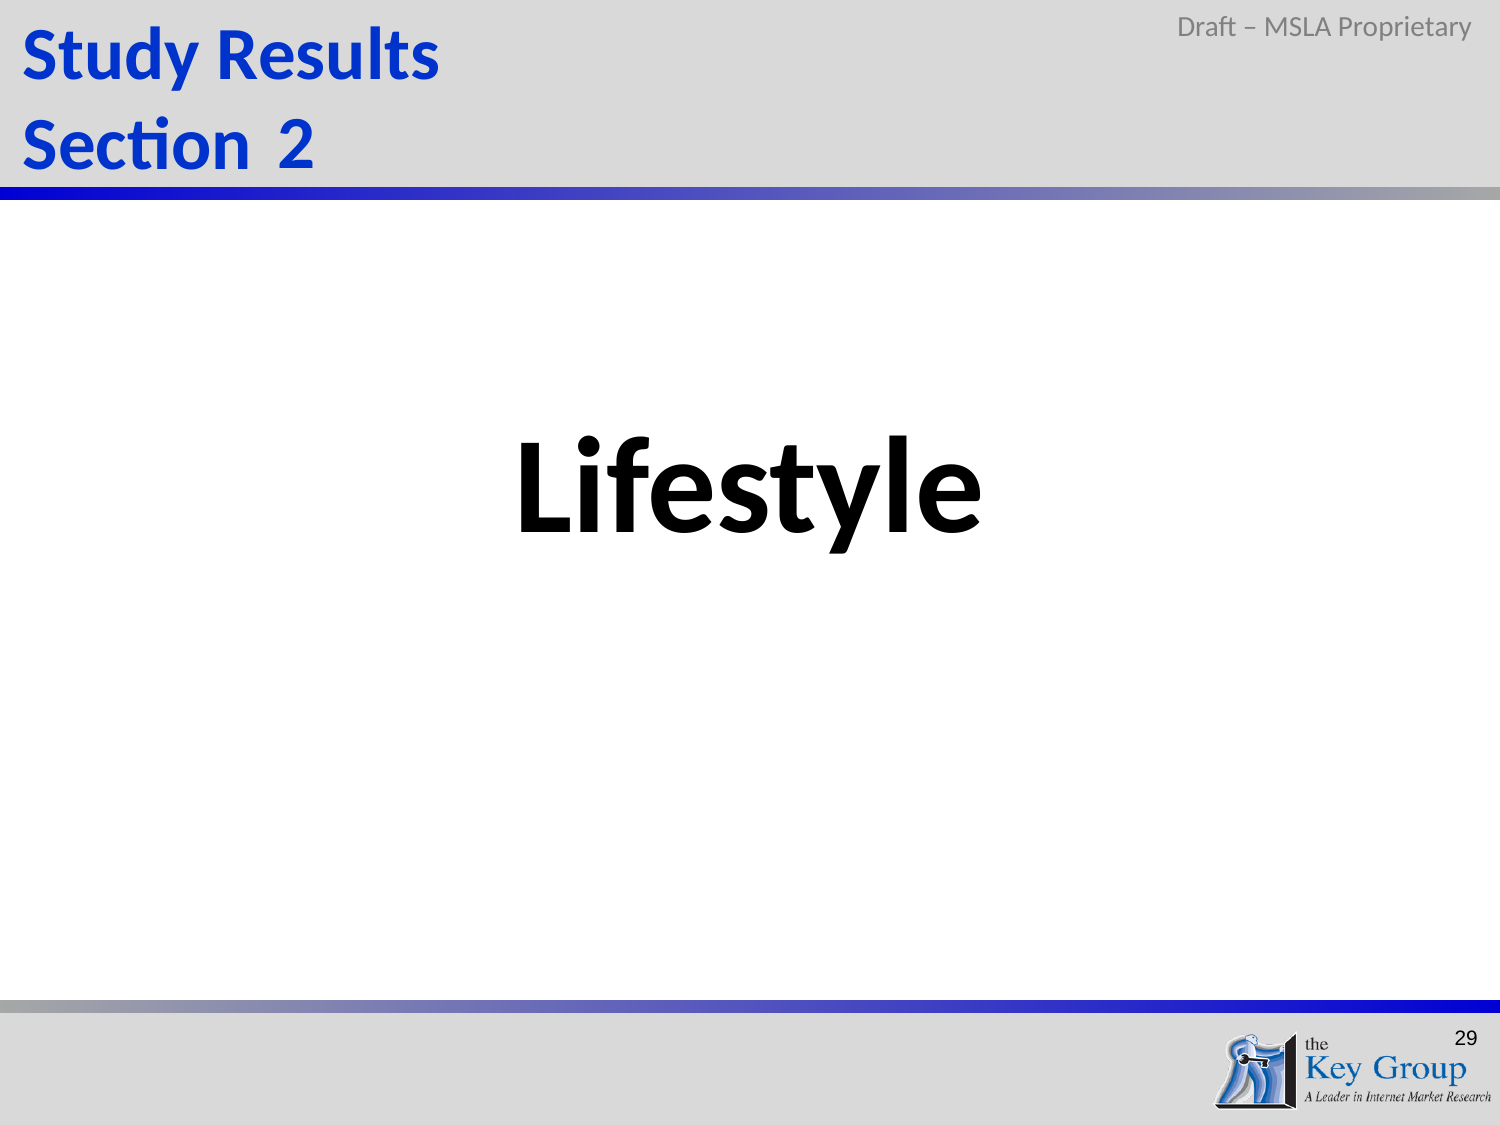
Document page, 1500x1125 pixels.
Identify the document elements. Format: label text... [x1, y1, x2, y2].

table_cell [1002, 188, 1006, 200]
table_cell 47% [920, 188, 925, 200]
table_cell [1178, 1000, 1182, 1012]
text_box Draft – MSLA Proprietary [1162, 0, 1500, 50]
list Lifestyle [68, 387, 1432, 550]
list 2 [262, 85, 875, 161]
picture [1212, 1017, 1500, 1111]
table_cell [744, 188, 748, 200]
